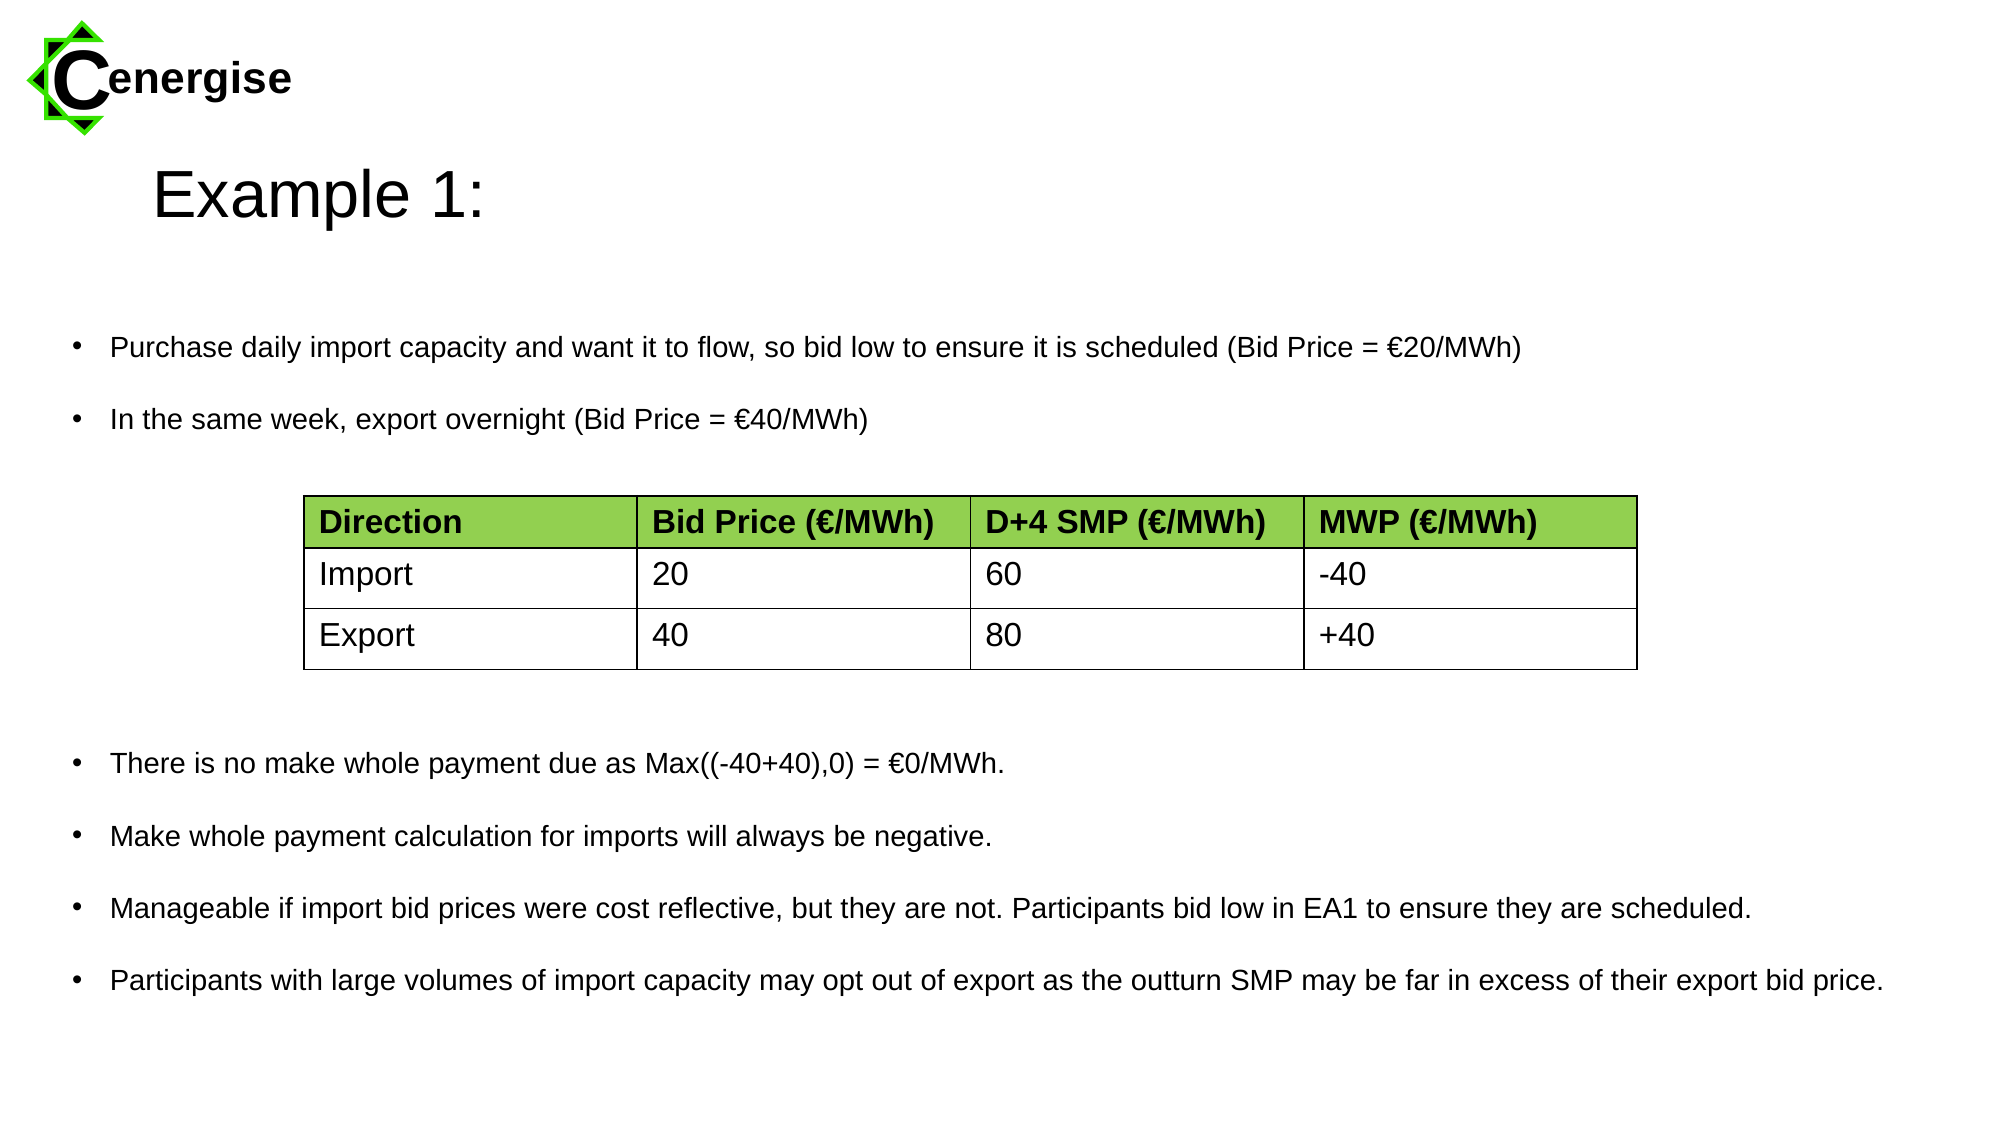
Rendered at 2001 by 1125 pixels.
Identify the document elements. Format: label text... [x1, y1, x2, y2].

list Purchase daily import capacity and want it to flow, so bid low to ensure it is scheduled (Bid Price = €20/MWh) In the same week, export overnight (Bid Price = €40/MWh) There is no make whole payment due as Max((-40+40),0) = €0/MWh. Make whole payment calculation for imports will always be negative. Manageable if import bid prices were cost reflective, but they are not. Participants bid low in EA1 to ensure they are scheduled. Participants with large volumes of import capacity may opt out of export as the outturn SMP may be far in excess of their export bid price. [57, 299, 1950, 1014]
table_cell 80 [971, 609, 1303, 669]
table_cell -40 [1305, 549, 1636, 608]
table_cell Export [305, 609, 636, 669]
table_cell 20 [638, 549, 970, 608]
table_cell Import [305, 549, 636, 608]
table_header MWP (€/MWh) [1305, 497, 1636, 547]
table_header D+4 SMP (€/MWh) [971, 497, 1303, 547]
table_cell 60 [971, 549, 1303, 608]
table_header Bid Price (€/MWh) [638, 497, 970, 547]
table_cell 40 [638, 609, 970, 669]
title Example 1: [137, 114, 1863, 278]
table_header Direction [305, 497, 636, 547]
table_cell +40 [1305, 609, 1636, 669]
